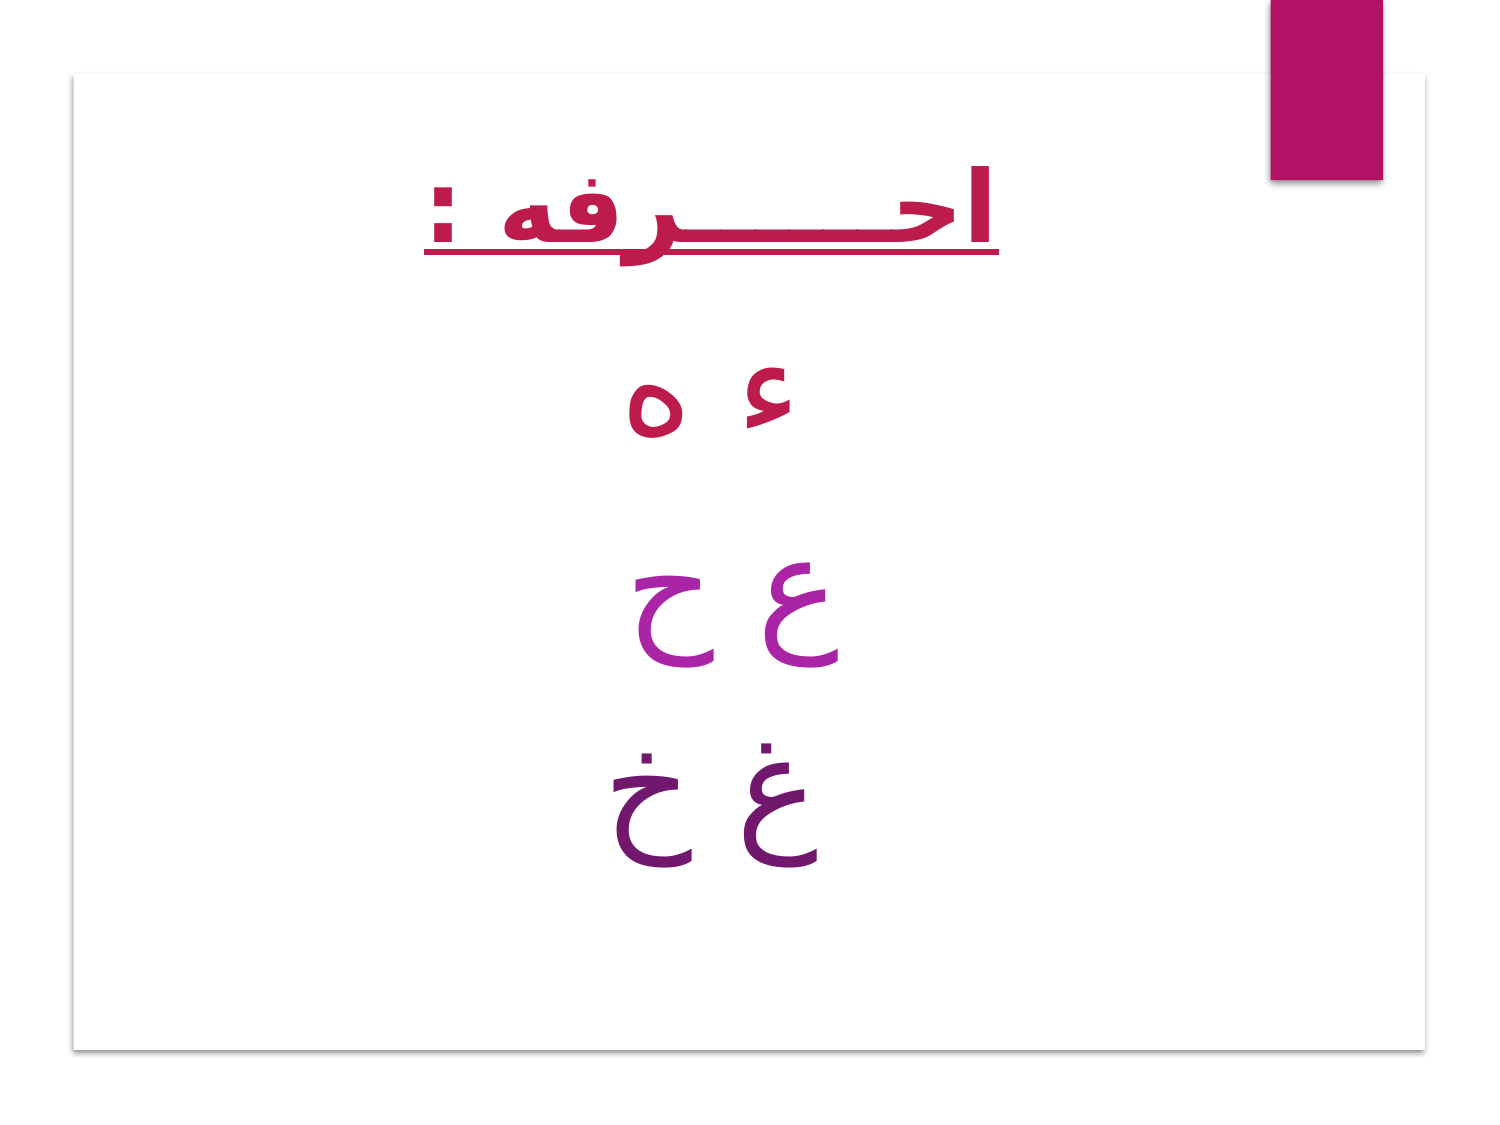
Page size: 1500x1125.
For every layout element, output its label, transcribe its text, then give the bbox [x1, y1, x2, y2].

text_box احــــــرفه : ء ه ع ح غ خ [8, 30, 1414, 1066]
